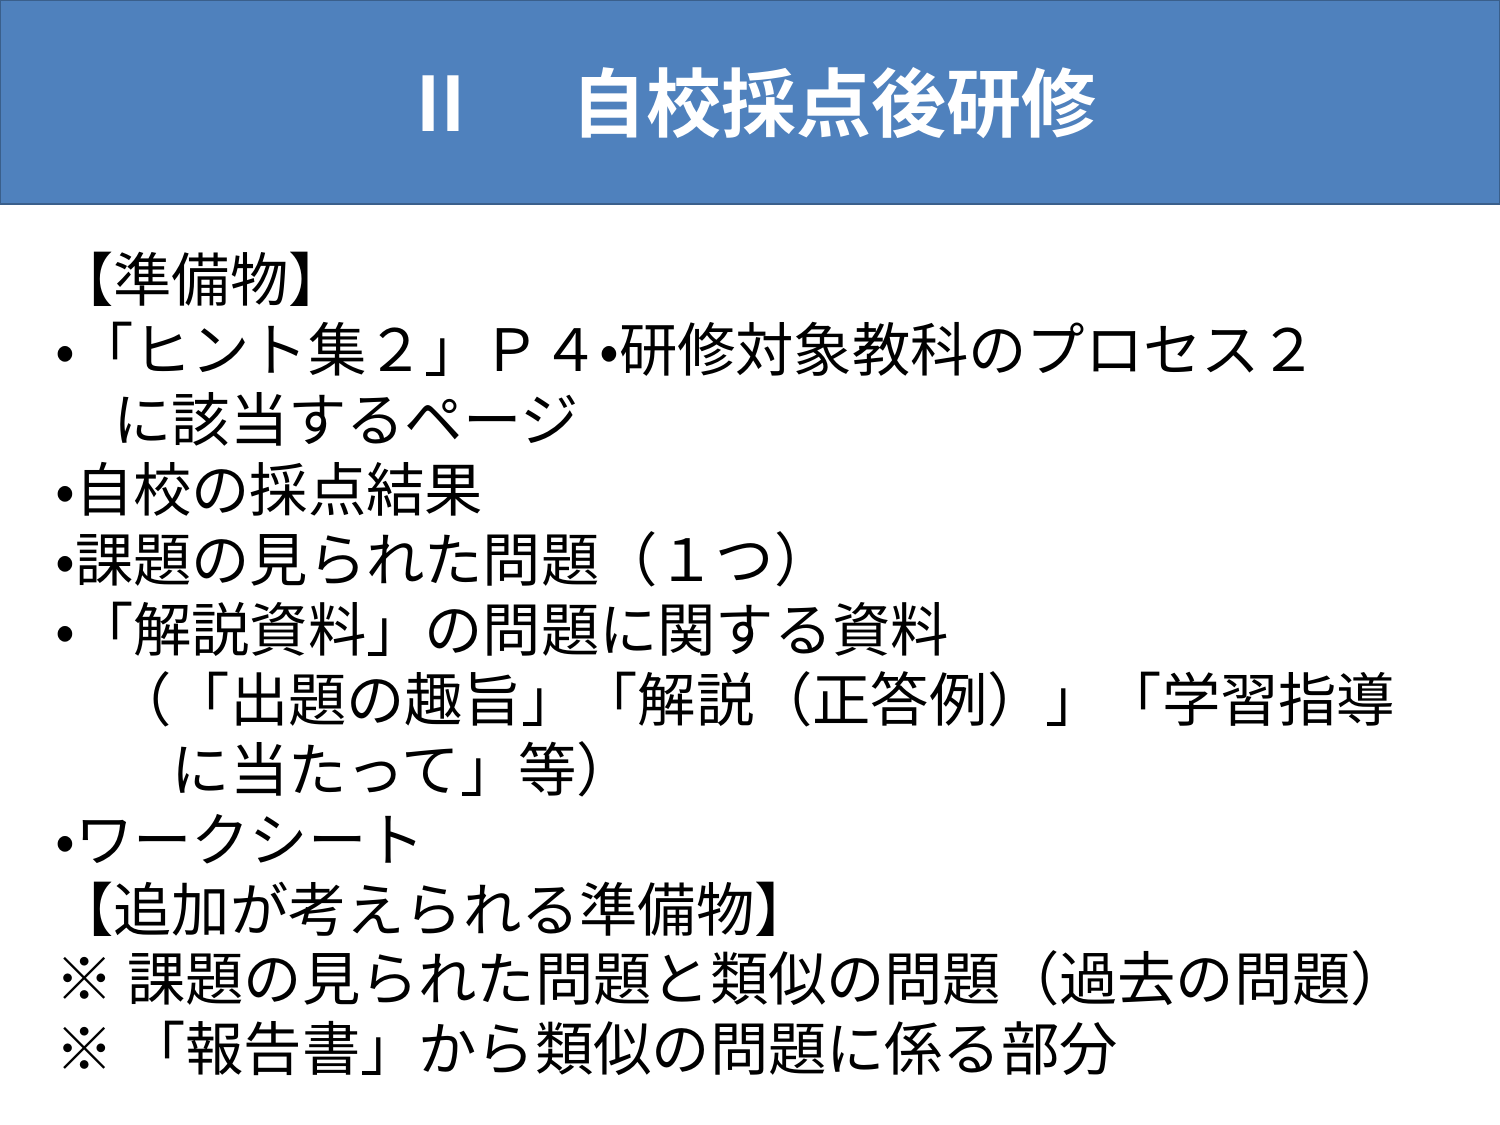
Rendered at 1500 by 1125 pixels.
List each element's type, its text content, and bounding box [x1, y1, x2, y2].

text_box 【準備物】 ・「ヒント集２」Ｐ４・研修対象教科のプロセス２ に該当するページ ・自校の採点結果 ・課題の見られた問題（１つ） ・「解説資料」の問題に関する資料 （「出題の趣旨」「解説（正答例）」「学習指導 に当たって」等） ・ワークシート 【追加が考えられる準備物】 ※課題の見られた問題と類似の問題（過去の問題） ※「報告書」から類似の問題に係る部分 [40, 235, 1448, 1125]
text_box Ⅱ 自校採点後研修 [0, 0, 1500, 205]
